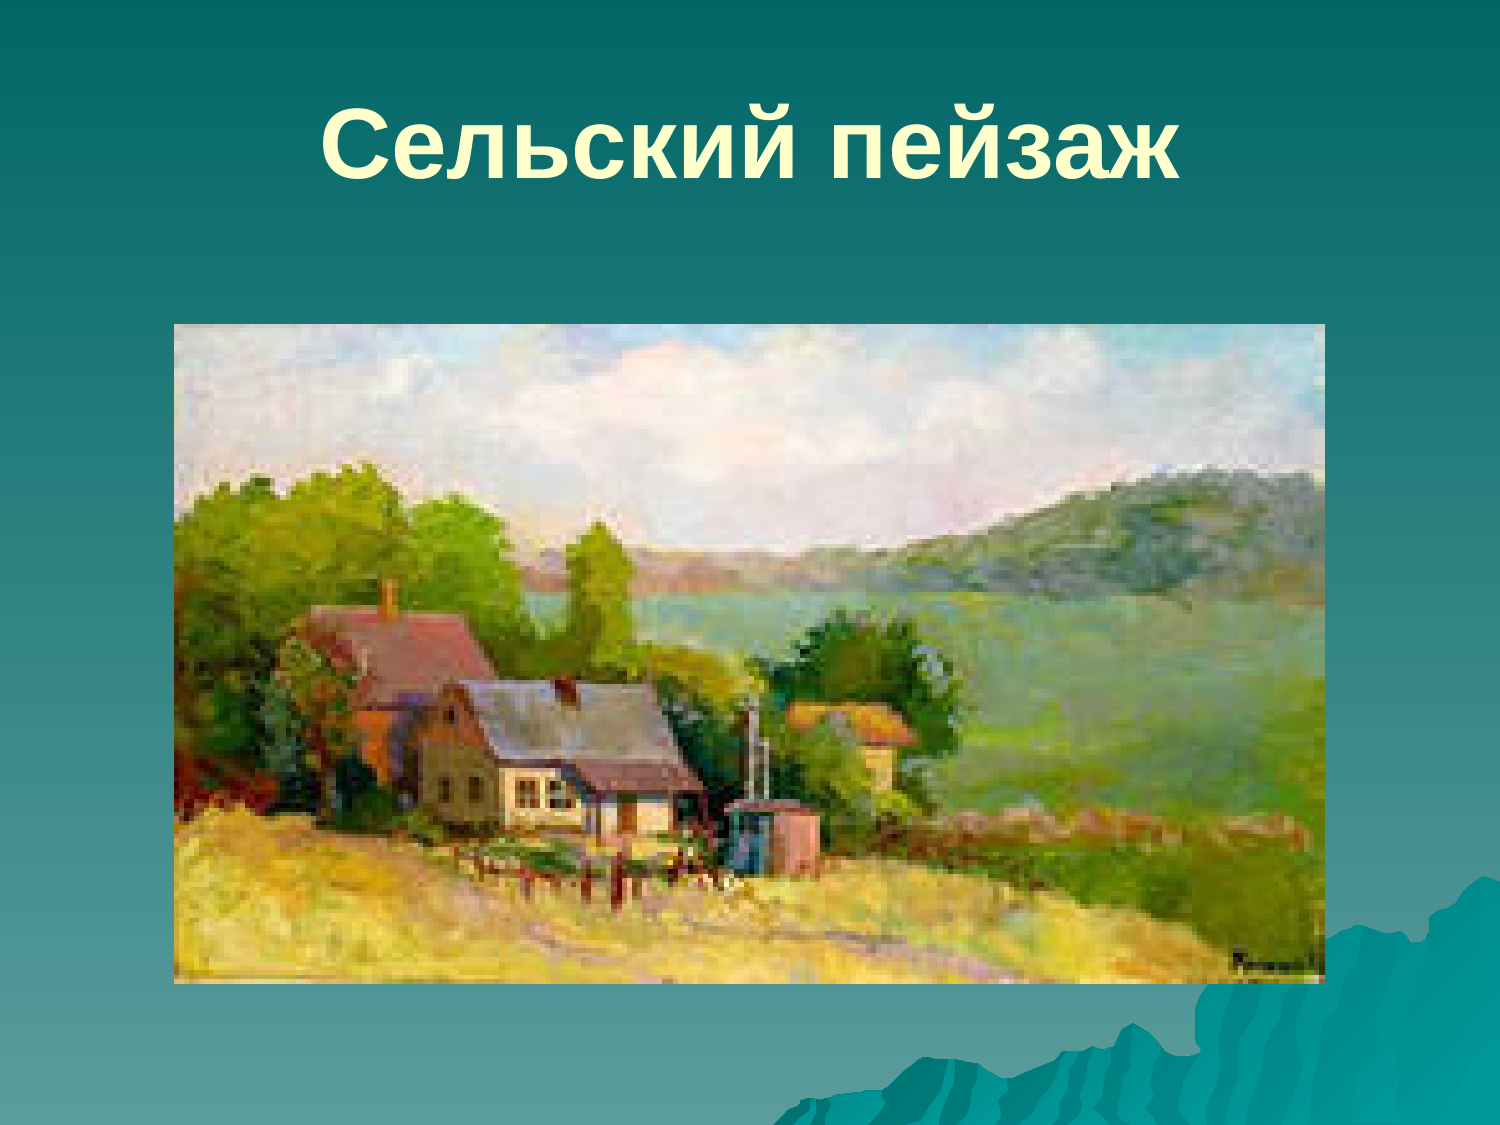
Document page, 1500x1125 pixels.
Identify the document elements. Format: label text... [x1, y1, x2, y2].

title Сельский пейзаж [75, 45, 1425, 233]
picture [174, 324, 1326, 984]
